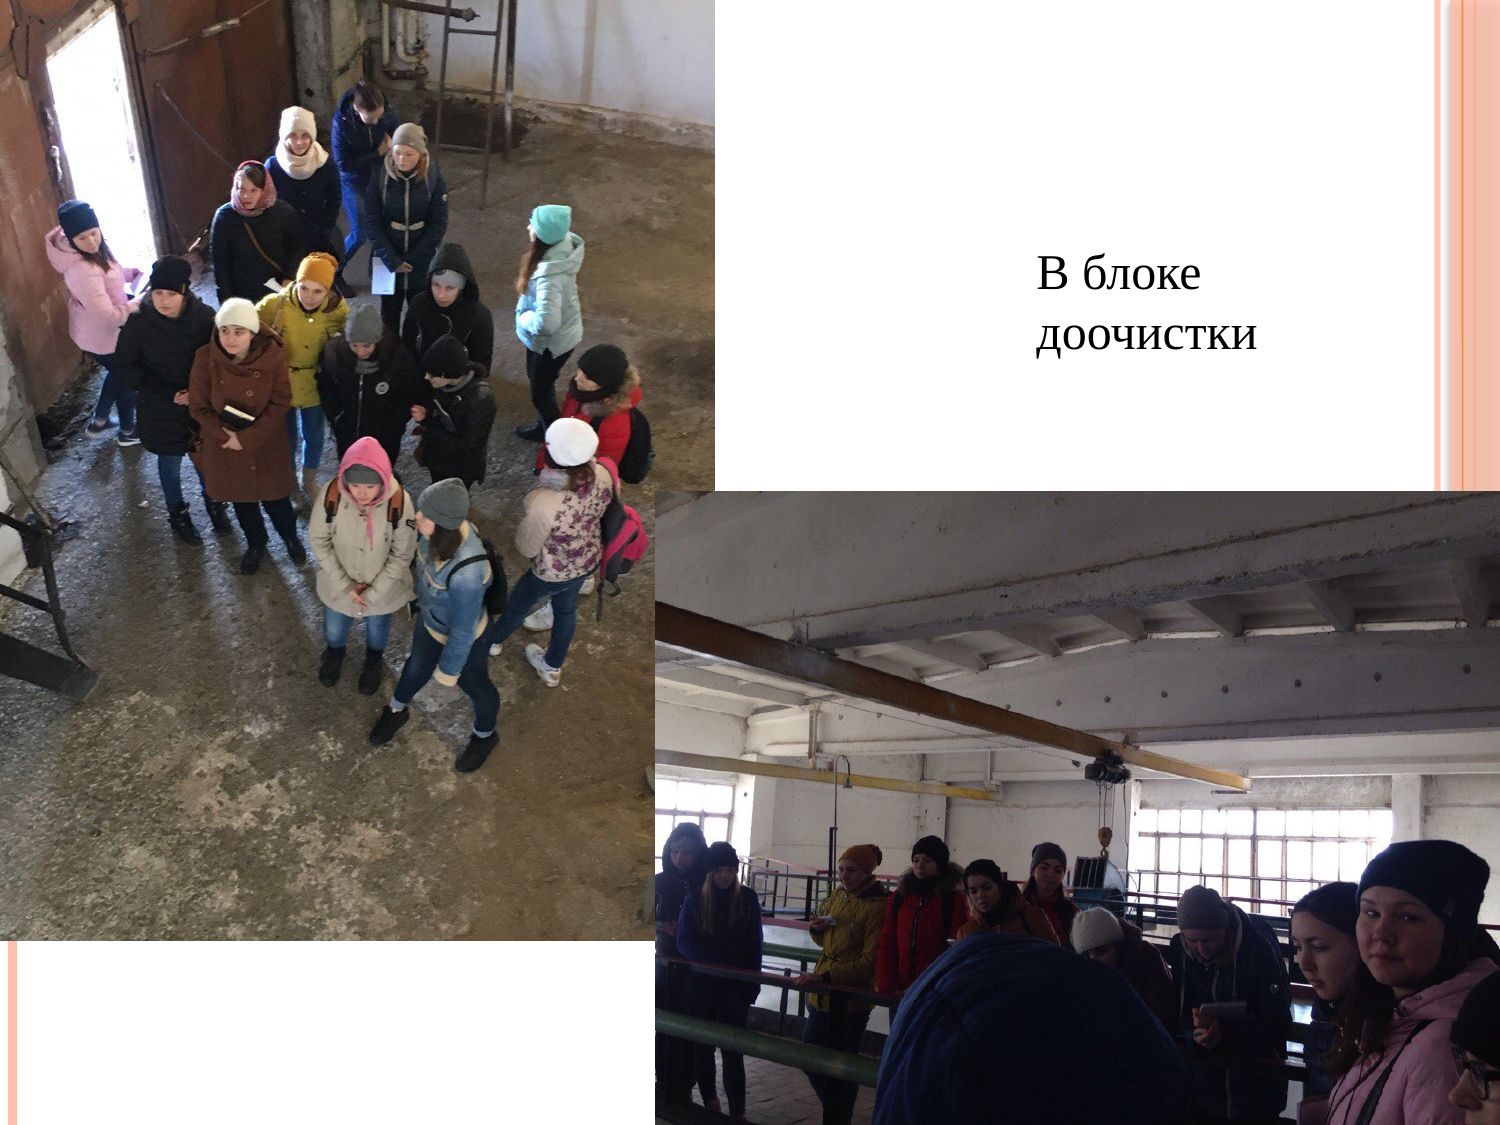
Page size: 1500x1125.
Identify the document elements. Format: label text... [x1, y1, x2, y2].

picture [0, 0, 1500, 1125]
text_box В блоке доочистки [1021, 231, 1329, 367]
